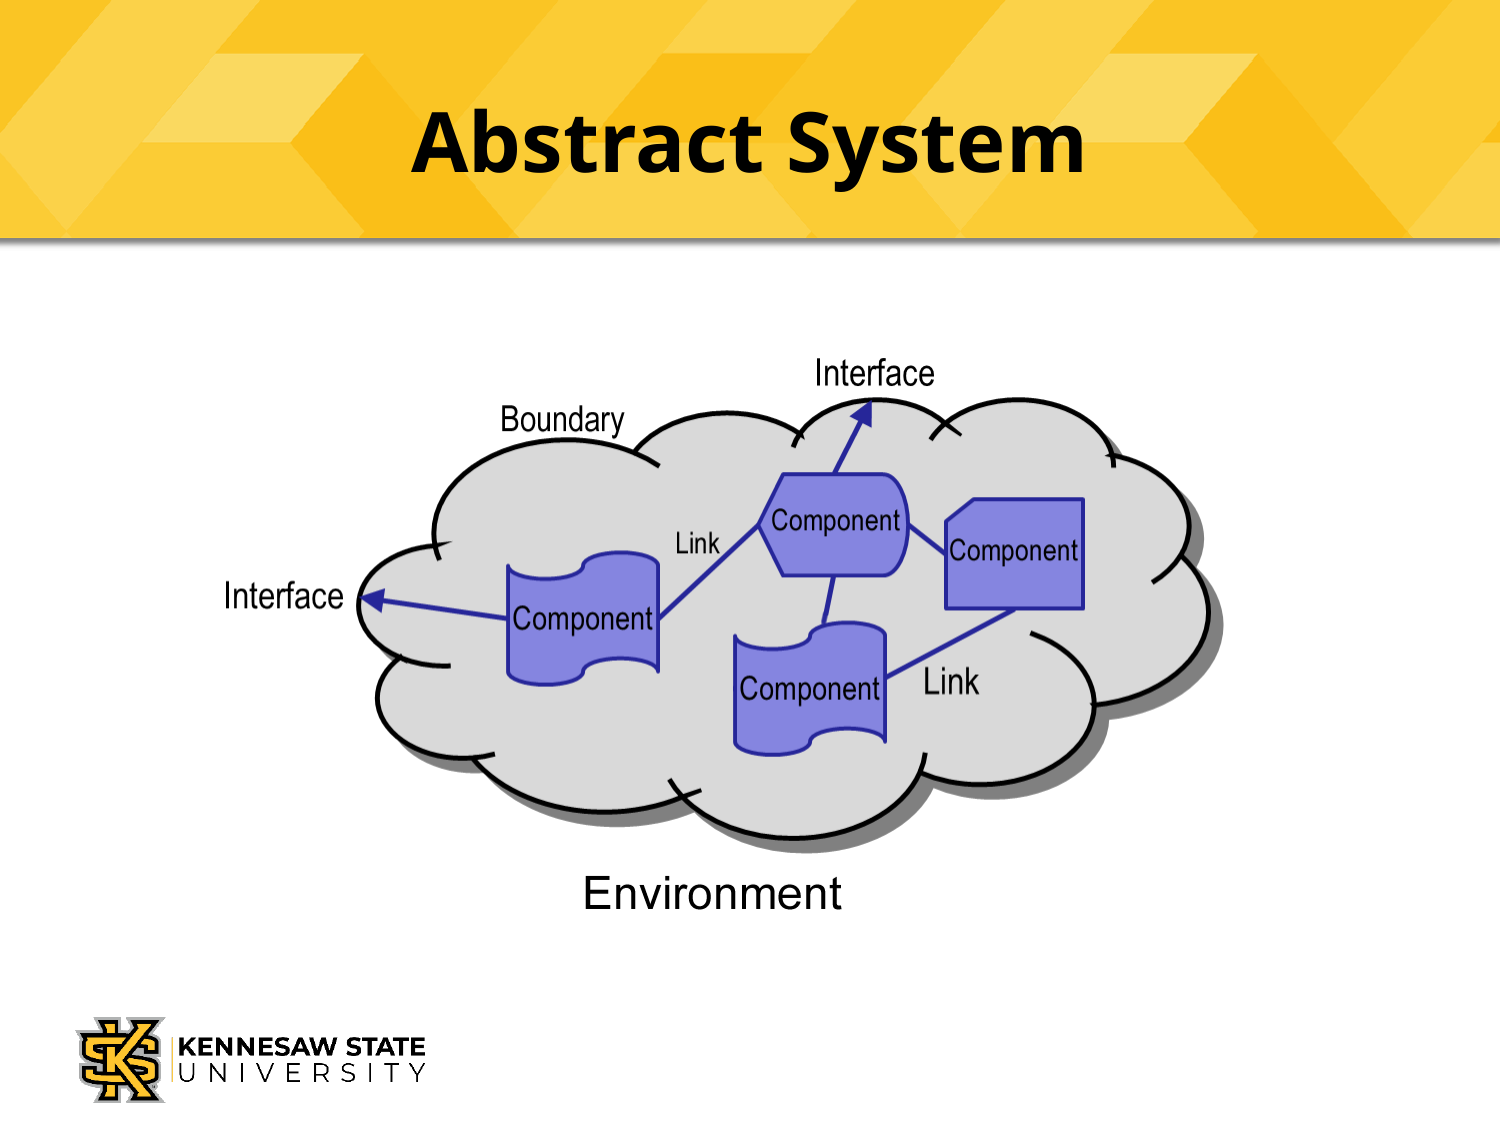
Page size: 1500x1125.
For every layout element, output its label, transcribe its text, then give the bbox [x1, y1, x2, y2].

picture [75, 1017, 425, 1103]
title Abstract System [75, 45, 1425, 233]
picture [0, 0, 1500, 251]
picture [199, 337, 1225, 915]
